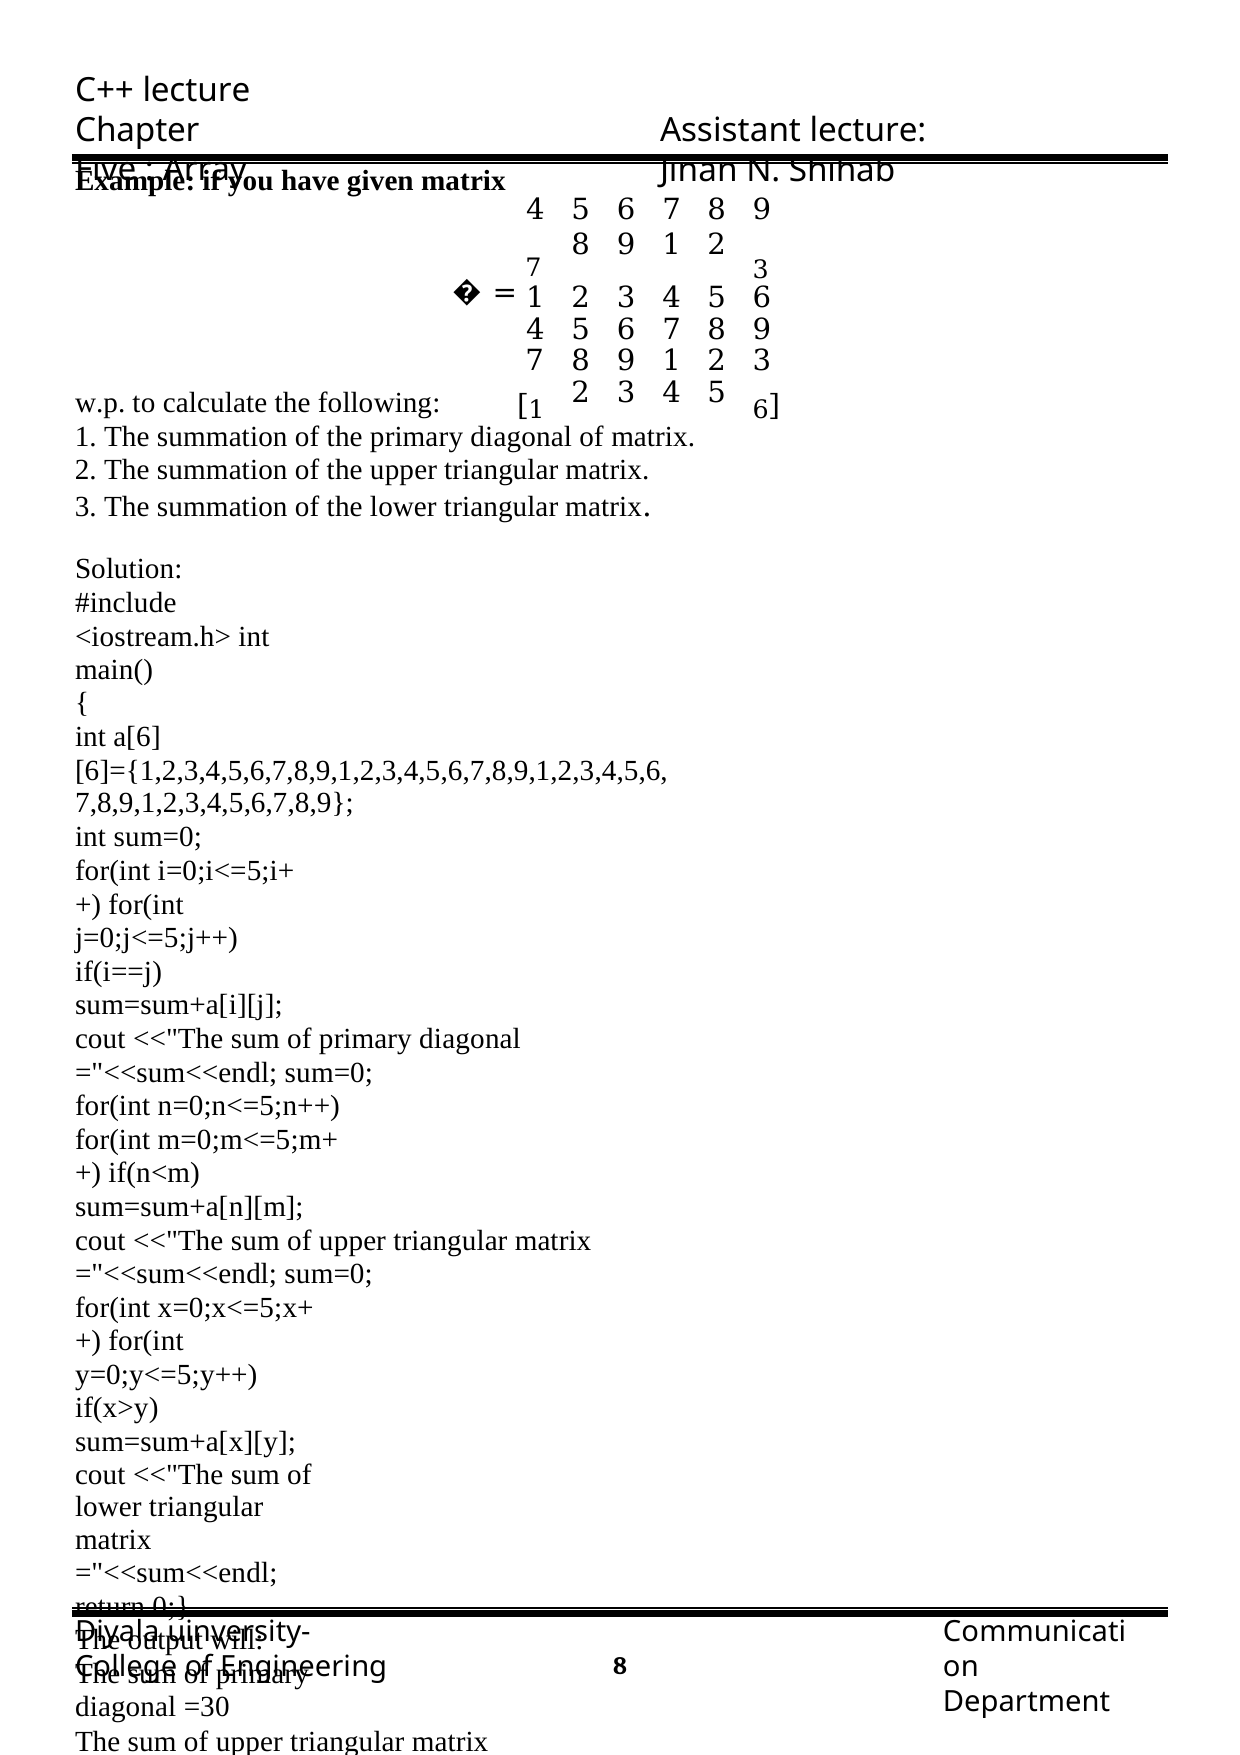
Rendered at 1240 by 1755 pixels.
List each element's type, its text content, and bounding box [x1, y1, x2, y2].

table_cell 3 [738, 232, 783, 284]
table_cell 2 [693, 348, 738, 379]
table_cell 7 [512, 232, 557, 284]
table_cell 6] [738, 379, 783, 424]
table_cell 4 [648, 379, 693, 424]
table_cell 1 [512, 284, 557, 316]
table_cell 2 [693, 232, 738, 284]
table_cell 3 [602, 379, 648, 424]
table_cell 6 [602, 316, 648, 348]
table_cell 3 [602, 284, 648, 316]
table_header 6 [602, 196, 648, 232]
table_cell 5 [693, 379, 738, 424]
table_header 5 [557, 196, 602, 232]
slide_number 8 [608, 1649, 633, 1683]
table_cell 1 [648, 348, 693, 379]
text_box Example: if you have given matrix � = w.p. to calculate the following: The summation of the primary diagonal of matrix. The summation of the upper triangular matrix. The summation of the lower triangular matrix. Solution: #include <iostream.h> int main() { int a[6][6]={1,2,3,4,5,6,7,8,9,1,2,3,4,5,6,7,8,9,1,2,3,4,5,6, 7,8,9,1,2,3,4,5,6,7,8,9}; int sum=0; for(int i=0;i<=5;i++) for(int j=0;j<=5;j++) if(i==j) sum=sum+a[i][j]; cout <<"The sum of primary diagonal ="<<sum<<endl; sum=0; for(int n=0;n<=5;n++) for(int m=0;m<=5;m++) if(n<m) sum=sum+a[n][m]; cout <<"The sum of upper triangular matrix ="<<sum<<endl; sum=0; for(int x=0;x<=5;x++) for(int y=0;y<=5;y++) if(x>y) sum=sum+a[x][y]; cout <<"The sum of lower triangular matrix ="<<sum<<endl; return 0;} The output will: The sum of primary diagonal =30 The sum of upper triangular matrix =73 The sum of lower triangular matrix =77 [72, 161, 799, 1559]
table_header 4 [512, 196, 557, 232]
table_cell 4 [648, 284, 693, 316]
text_box C++ lecture Chapter Five : Array [72, 68, 270, 153]
table_cell 5 [693, 284, 738, 316]
table_header 9 [738, 196, 783, 232]
slide_number Diyala uinversity- College of Engineering [72, 1612, 390, 1652]
table_header 7 [648, 196, 693, 232]
footer Communication Department [940, 1612, 1138, 1652]
table_cell 8 [557, 232, 602, 284]
table_cell 8 [693, 316, 738, 348]
table_cell 7 [512, 348, 557, 379]
table_cell [1 [512, 379, 557, 424]
table_cell 8 [557, 348, 602, 379]
table_cell 5 [557, 316, 602, 348]
table_cell 6 [738, 284, 783, 316]
table_cell 4 [512, 316, 557, 348]
table_cell 9 [738, 316, 783, 348]
table_cell 2 [557, 284, 602, 316]
table_cell 3 [738, 348, 783, 379]
table_cell 9 [602, 232, 648, 284]
table_cell 2 [557, 379, 602, 424]
table_cell 7 [648, 316, 693, 348]
table_cell 9 [602, 348, 648, 379]
table_header 8 [693, 196, 738, 232]
table_cell 1 [648, 232, 693, 284]
text_box Assistant lecture: Jinan N. Shihab [657, 107, 967, 153]
